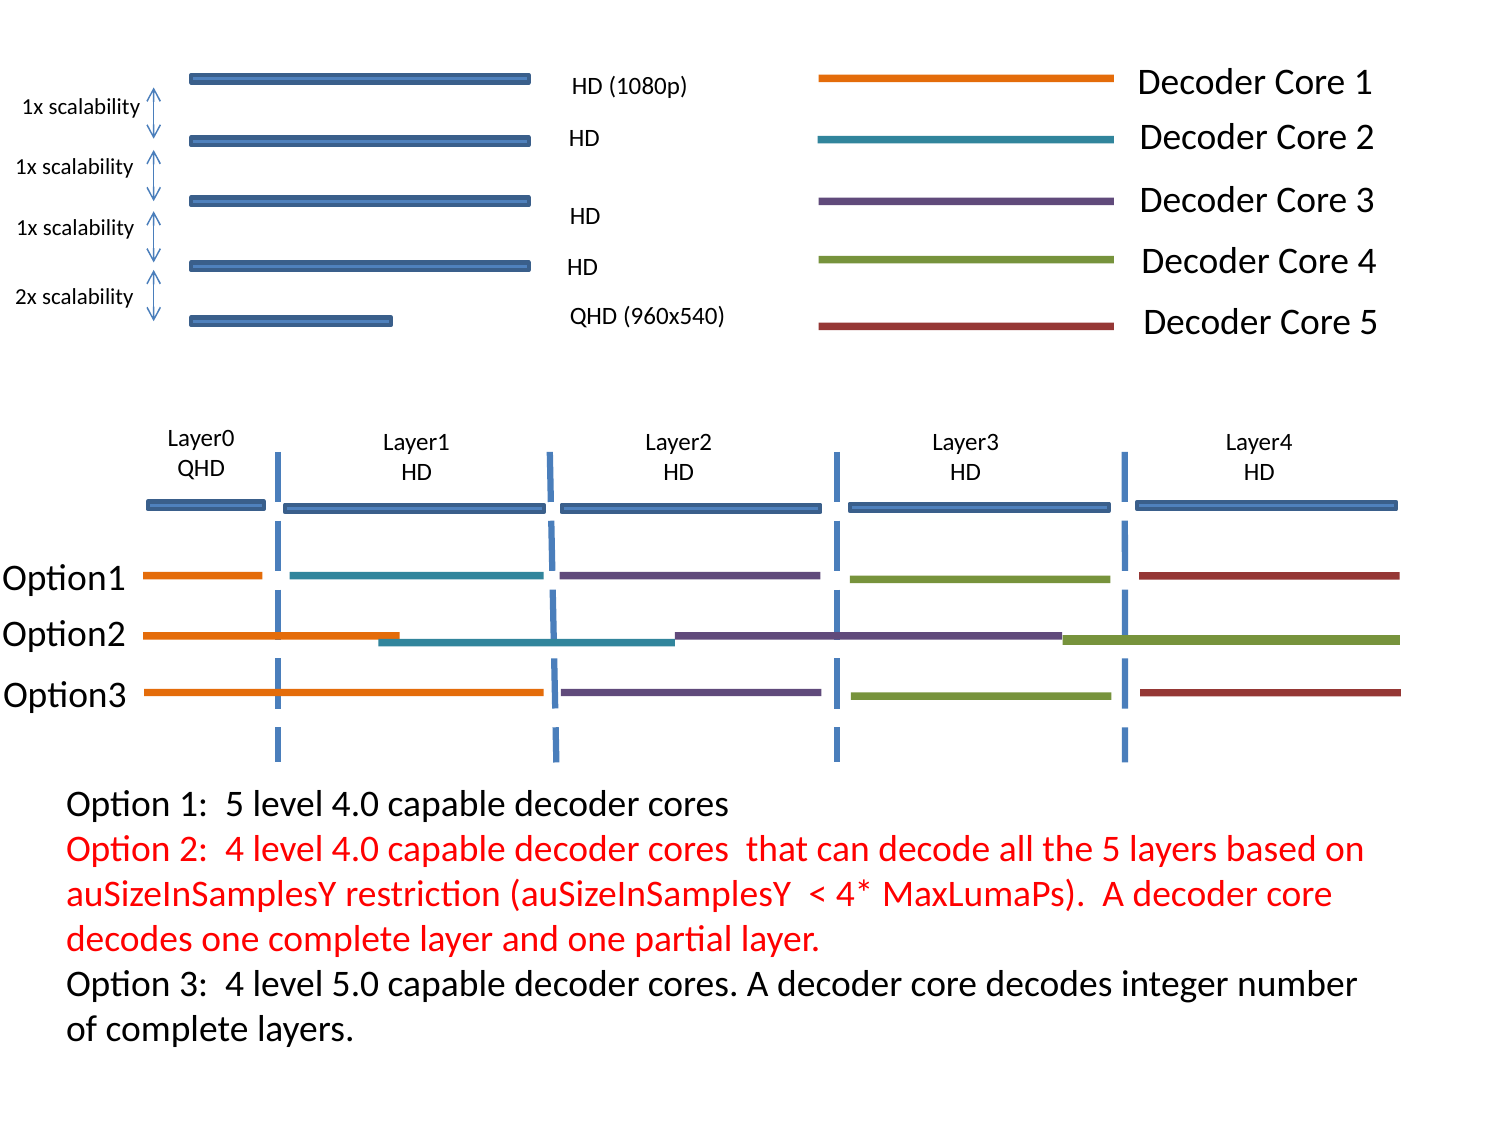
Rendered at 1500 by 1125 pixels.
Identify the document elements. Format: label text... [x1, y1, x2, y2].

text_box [549, 451, 557, 763]
text_box Layer4 HD [1210, 418, 1308, 493]
text_box [142, 687, 273, 698]
text_box 2x scalability [0, 273, 149, 317]
text_box [1129, 633, 1402, 647]
text_box Option3 [0, 662, 142, 723]
text_box [816, 254, 1116, 265]
text_box [283, 503, 544, 514]
text_box Decoder Core 4 [1126, 228, 1392, 289]
text_box HD [554, 113, 615, 159]
text_box Decoder Core 1 [1122, 49, 1389, 110]
text_box [561, 503, 822, 514]
text_box Option 1: 5 level 4.0 capable decoder cores Option 2: 4 level 4.0 capable decoder cores that can decode all the 5 layers based on auSizeInSamplesY restriction (auSizeInSamplesY < 4* MaxLumaPs). A decoder core decodes one complete layer and one partial layer. Option 3: 4 level 5.0 capable decoder cores. A decoder core decodes integer number of complete layers. [51, 771, 1406, 1102]
text_box [189, 195, 531, 207]
text_box 1x scalability [0, 144, 149, 187]
text_box [189, 315, 393, 327]
text_box [287, 570, 544, 581]
text_box [141, 570, 264, 581]
text_box [561, 637, 677, 648]
text_box [146, 499, 266, 511]
text_box [1135, 500, 1398, 511]
text_box [376, 637, 544, 648]
text_box [282, 630, 402, 642]
text_box HD [552, 243, 613, 289]
text_box [841, 630, 1064, 642]
text_box Option1 [0, 545, 141, 601]
text_box [1137, 570, 1402, 582]
text_box [815, 134, 1116, 145]
text_box [673, 630, 832, 642]
text_box Decoder Core 2 [1124, 104, 1391, 165]
text_box Option2 [0, 601, 141, 662]
text_box 1x scalability [1, 204, 150, 248]
text_box Layer3 HD [917, 418, 1015, 493]
text_box [1060, 633, 1120, 647]
text_box [189, 135, 531, 147]
text_box [1138, 687, 1403, 699]
text_box Layer1 HD [368, 418, 466, 493]
text_box Decoder Core 5 [1128, 289, 1394, 350]
text_box [141, 630, 273, 642]
text_box [816, 321, 1116, 332]
text_box [816, 196, 1116, 207]
text_box HD [555, 192, 616, 237]
text_box [189, 73, 531, 85]
text_box Layer0 QHD [152, 413, 250, 489]
text_box Decoder Core 3 [1124, 168, 1391, 228]
text_box 1x scalability [6, 83, 156, 127]
text_box [189, 260, 531, 272]
text_box [816, 73, 1116, 84]
text_box [848, 574, 1113, 585]
text_box HD (1080p) [557, 62, 703, 108]
text_box [849, 690, 1114, 702]
text_box [282, 687, 544, 698]
text_box QHD (960x540) [555, 292, 741, 337]
text_box [561, 570, 822, 581]
text_box [561, 687, 823, 698]
text_box [848, 502, 1111, 513]
text_box Layer2 HD [630, 418, 728, 493]
